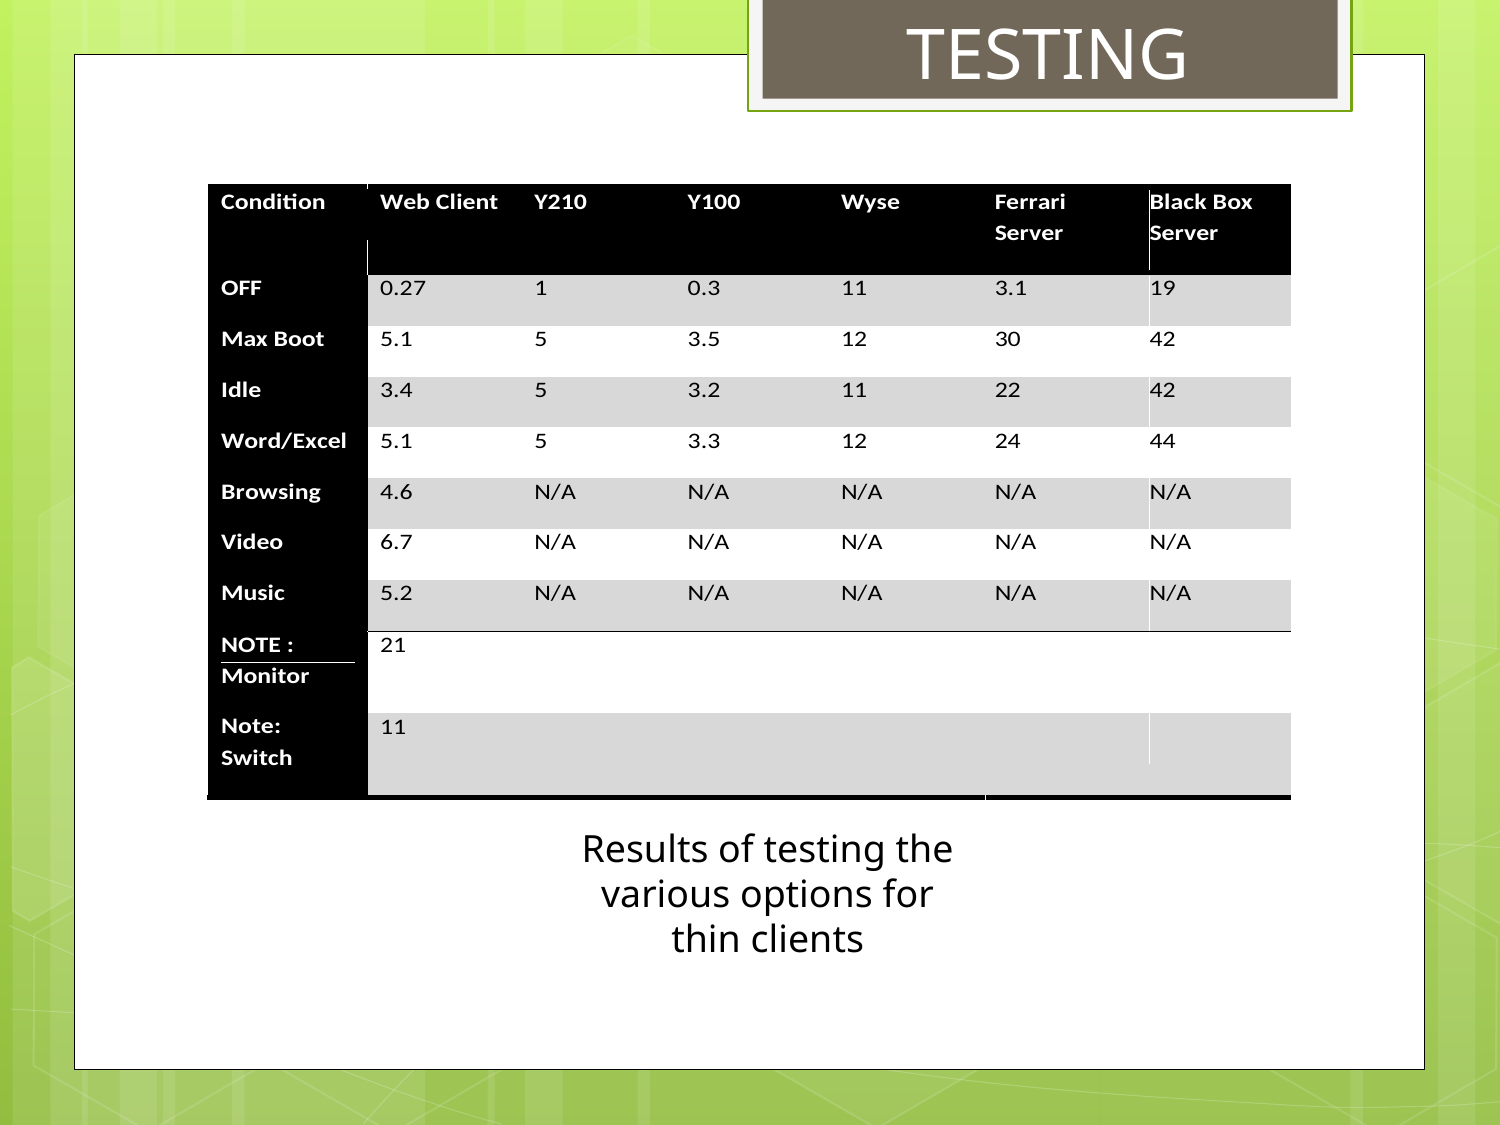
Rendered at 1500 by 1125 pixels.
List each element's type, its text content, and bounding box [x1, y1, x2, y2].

text_box Results of testing the various options for thin clients [549, 860, 987, 968]
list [206, 184, 1292, 851]
title TESTING [891, 0, 1223, 101]
